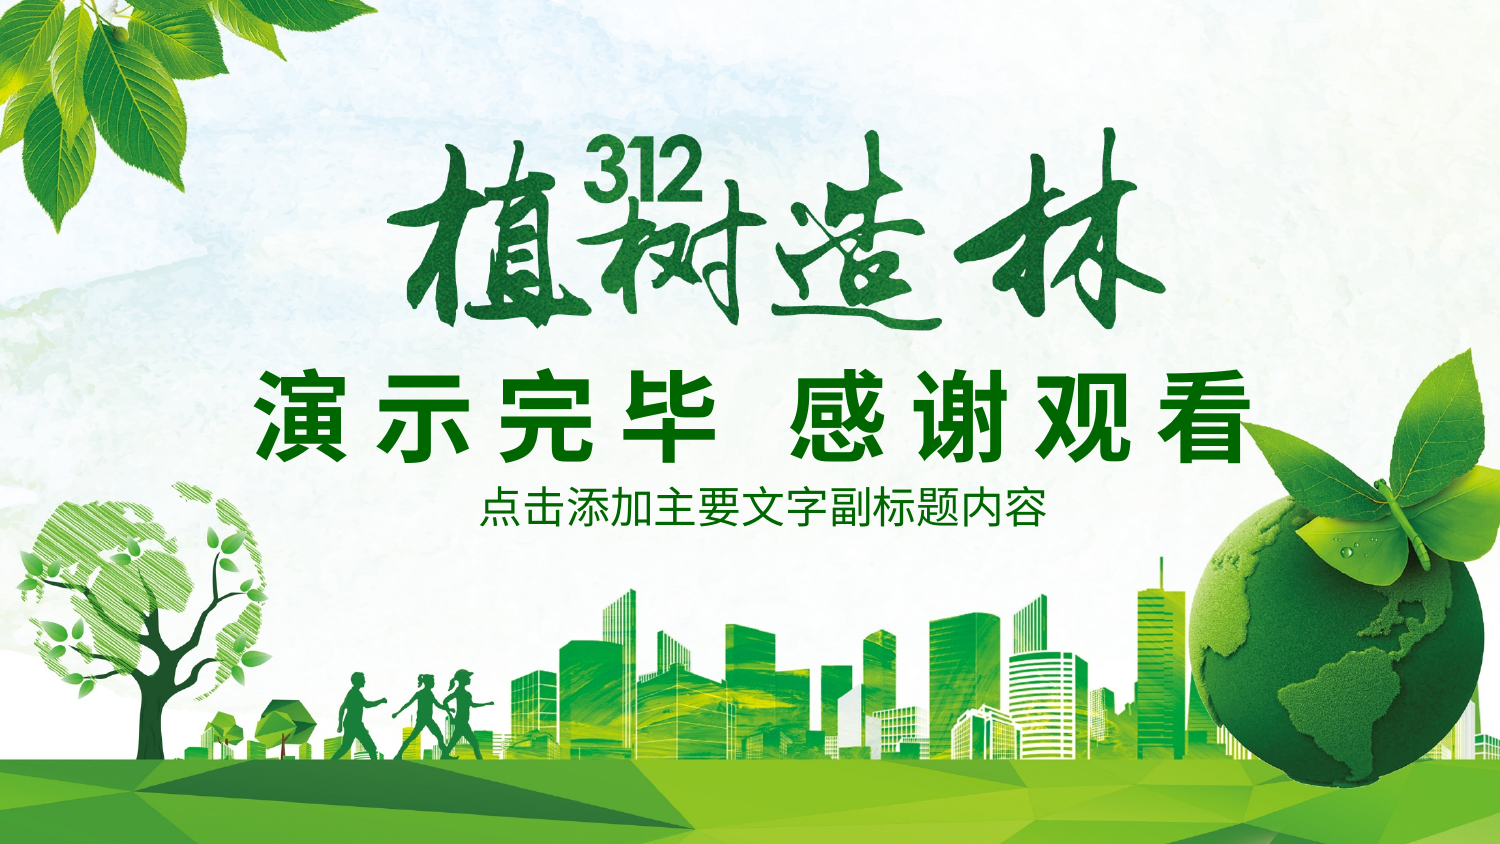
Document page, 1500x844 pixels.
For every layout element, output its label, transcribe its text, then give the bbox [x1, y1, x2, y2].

picture [0, 0, 1500, 844]
text_box 点击添加主要文字副标题内容 [464, 472, 1063, 541]
text_box 演 示 完 毕 感 谢 观 看 [236, 346, 1272, 482]
